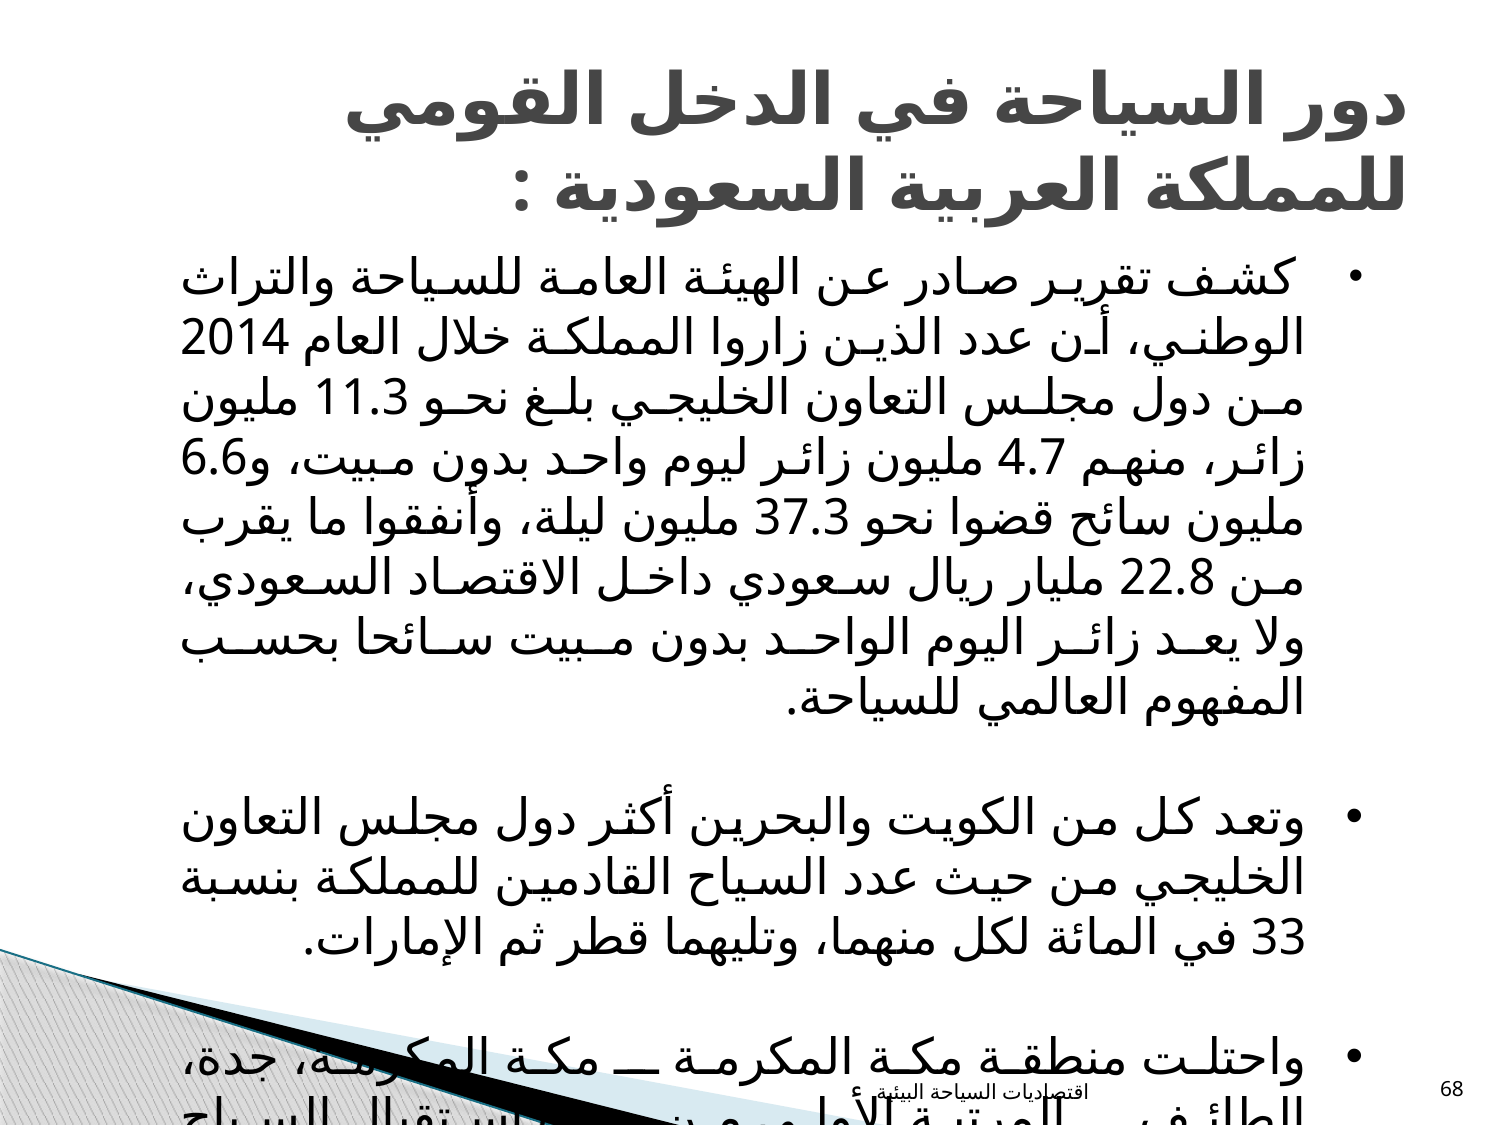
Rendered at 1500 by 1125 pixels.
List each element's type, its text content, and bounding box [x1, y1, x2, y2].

slide_number 68 [1418, 1051, 1479, 1112]
text_box كشف تقرير صادر عن الهيئة العامة للسياحة والتراث الوطني، أن عدد الذين زاروا المملكة خلال العام 2014 من دول مجلس التعاون الخليجي بلغ نحو 11.3 مليون زائر، منهم 4.7 مليون زائر ليوم واحد بدون مبيت، و6.6 مليون سائح قضوا نحو 37.3 مليون ليلة، وأنفقوا ما يقرب من 22.8 مليار ريال سعودي داخل الاقتصاد السعودي، ولا يعد زائر اليوم الواحد بدون مبيت سائحا بحسب المفهوم العالمي للسياحة. وتعد كل من الكويت والبحرين أكثر دول مجلس التعاون الخليجي من حيث عدد السياح القادمين للمملكة بنسبة 33 في المائة لكل منهما، وتليهما قطر ثم الإمارات. واحتلت منطقة مكة المكرمة ــ مكة المكرمة، جدة، الطائف ــ المرتبة الأولى من حيث استقبال السياح الخليجيين، تليها المدينة المنورة، فالمنطقة الشرقية، ثم منطقة الرياض، فمنطقة عسير. [165, 237, 1378, 1125]
title دور السياحة في الدخل القومي للمملكة العربية السعودية : [75, 45, 1425, 233]
slide_number 166 [0, 953, 165, 1007]
footer اقتصاديات السياحة البيئية [718, 1051, 1105, 1112]
